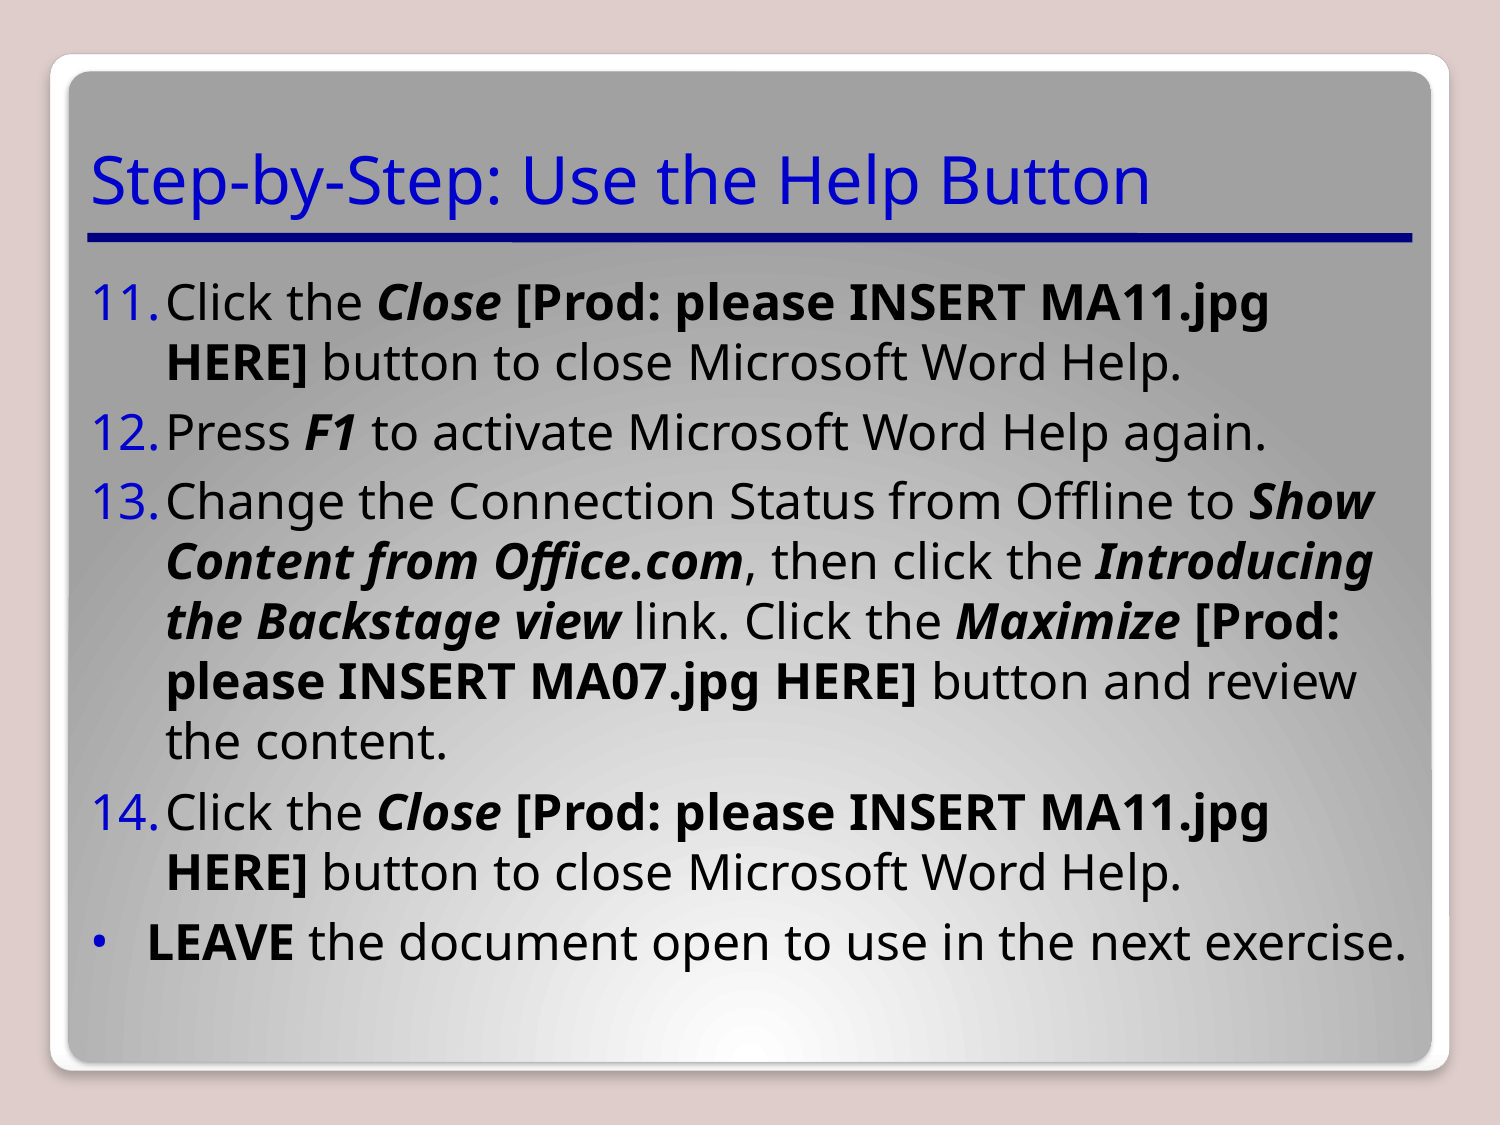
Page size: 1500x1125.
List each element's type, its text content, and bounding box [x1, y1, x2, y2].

list Click the Close [Prod: please INSERT MA11.jpg HERE] button to close Microsoft Word Help. Press F1 to activate Microsoft Word Help again. Change the Connection Status from Offline to Show Content from Office.com, then click the Introducing the Backstage view link. Click the Maximize [Prod: please INSERT MA07.jpg HERE] button and review the content. Click the Close [Prod: please INSERT MA11.jpg HERE] button to close Microsoft Word Help. LEAVE the document open to use in the next exercise. [74, 262, 1426, 1063]
title Step-by-Step: Use the Help Button [74, 74, 1426, 226]
